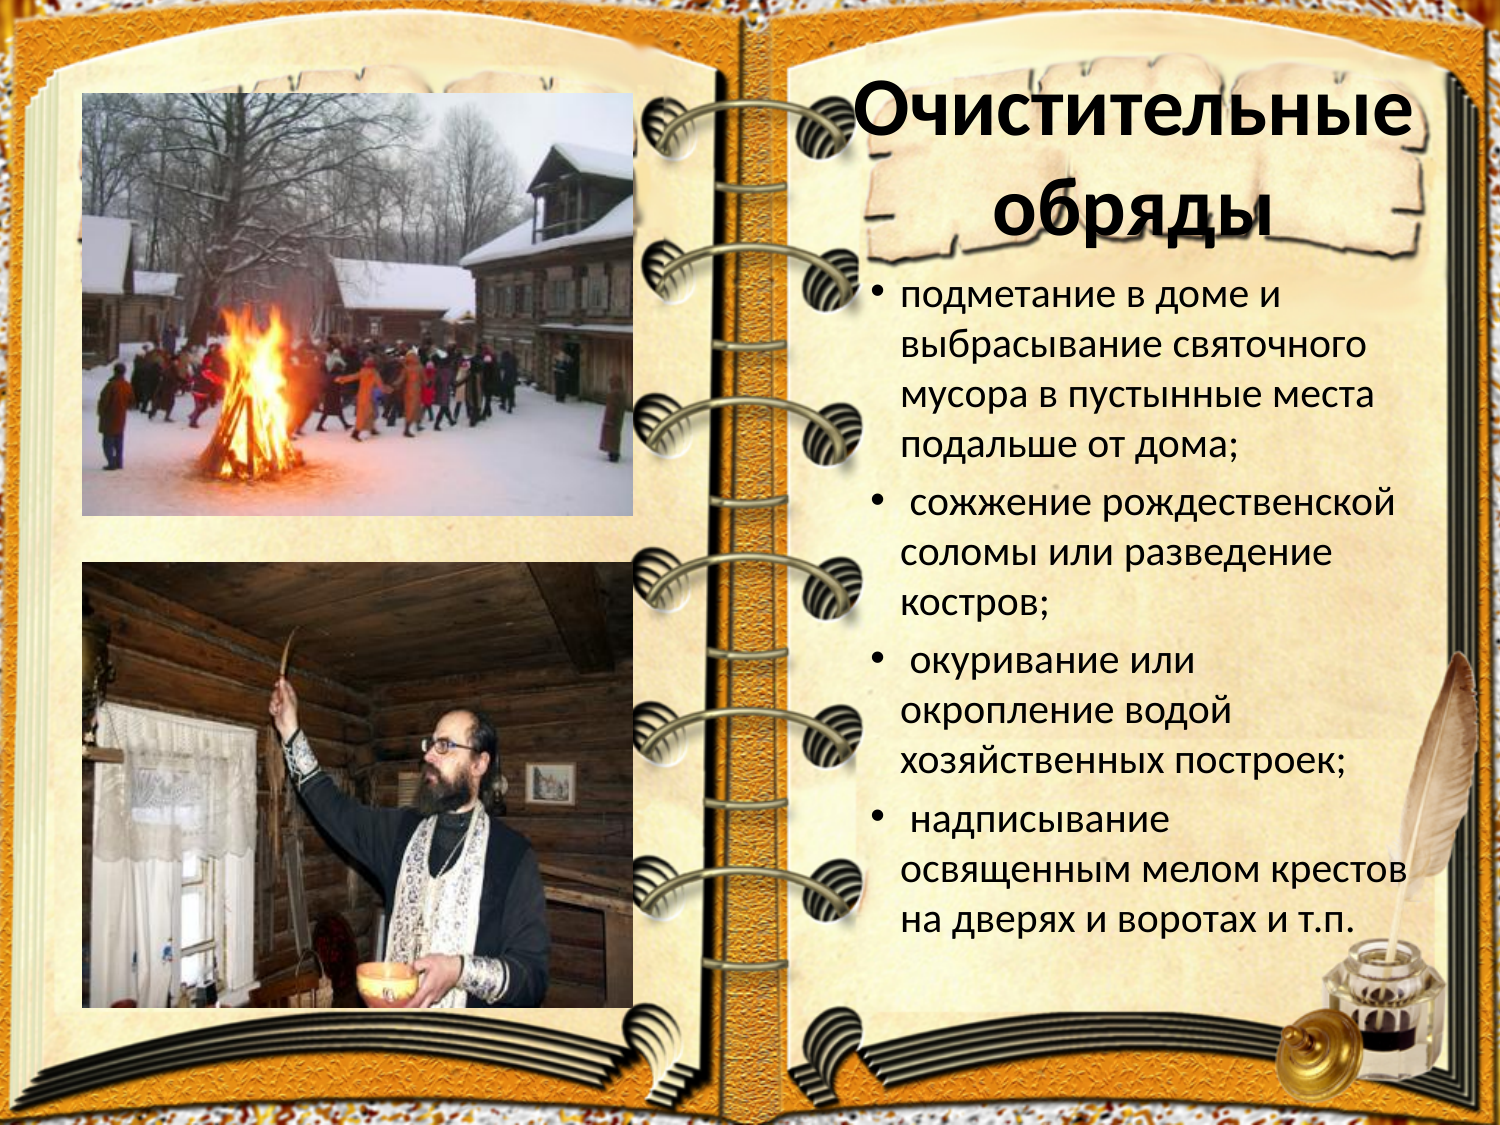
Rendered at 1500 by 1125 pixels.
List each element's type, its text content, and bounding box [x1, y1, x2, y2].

picture [0, 0, 1500, 1125]
list подметание в доме и выбрасывание святочного мусора в пустынные места подальше от дома; сожжение рождественской соломы или разведение костров; окуривание или окропление водой хозяйственных построек; надписывание освященным мелом крестов на дверях и воротах и т.п. [855, 257, 1426, 959]
title Очистительные обряды [831, 58, 1437, 247]
